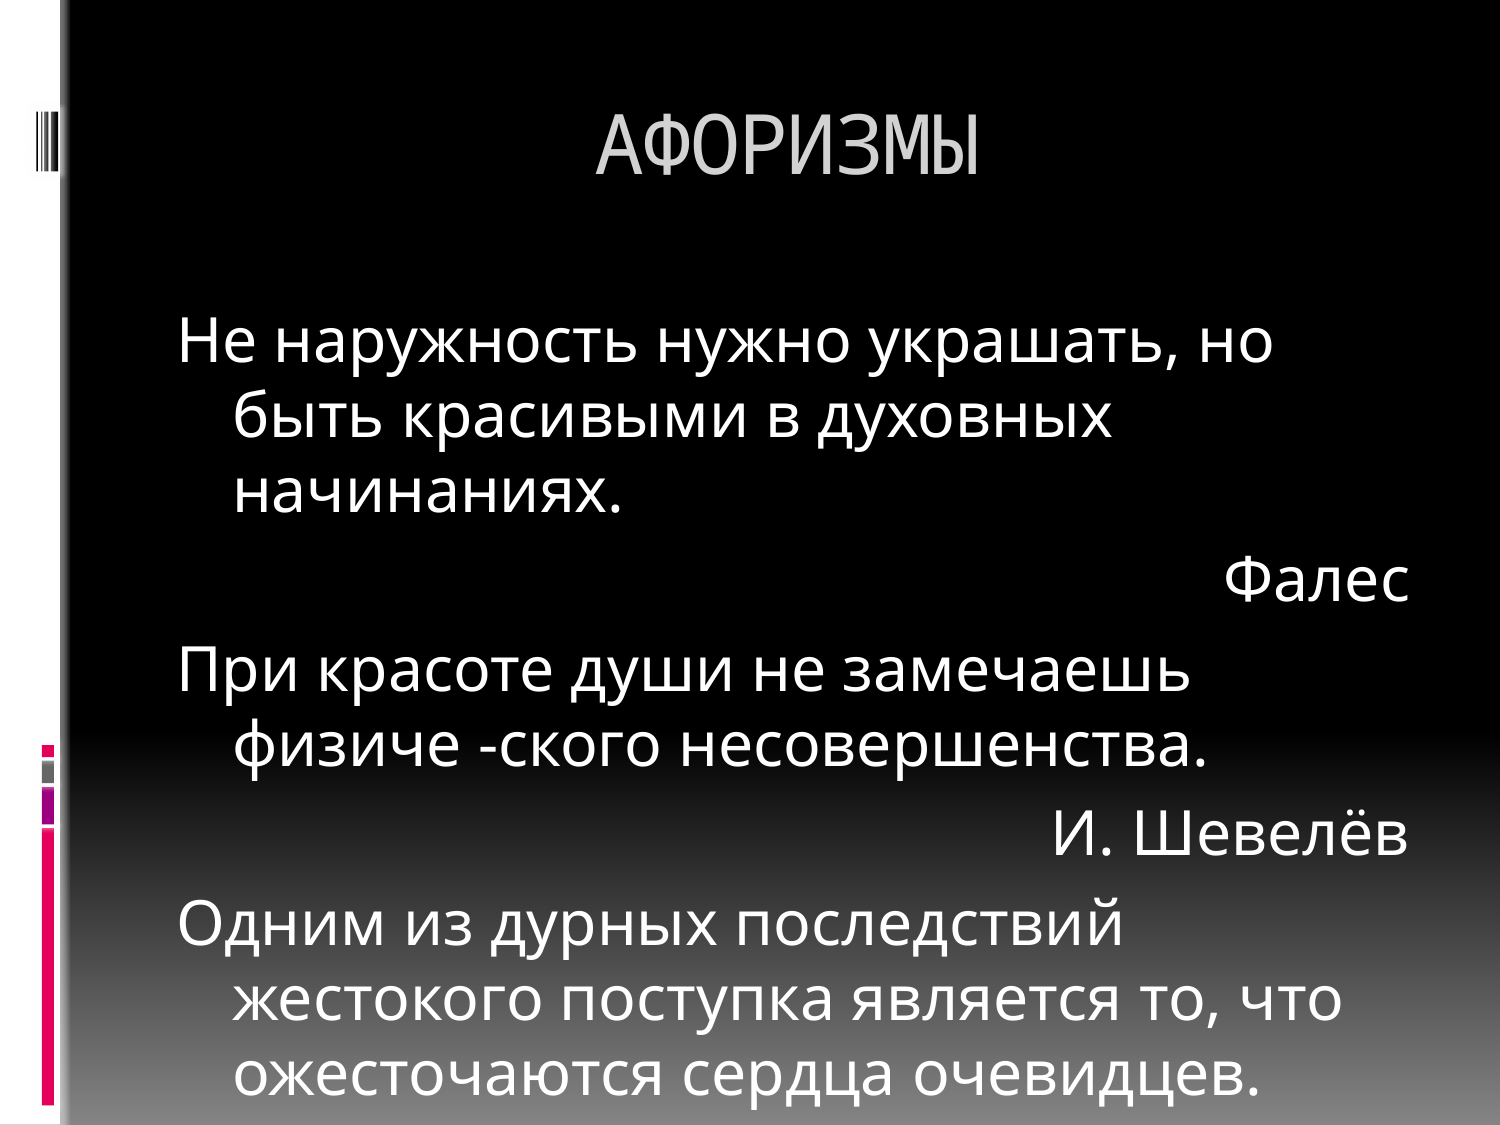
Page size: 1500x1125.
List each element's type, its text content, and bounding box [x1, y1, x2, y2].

title АФОРИЗМЫ [150, 83, 1425, 234]
list Не наружность нужно украшать, но быть красивыми в духовных начинаниях. Фалес При красоте души не замечаешь физиче -ского несовершенства. И. Шевелёв Одним из дурных последствий жестокого поступка является то, что ожесточаются сердца очевидцев. Ч. Бакстон [150, 292, 1425, 1043]
